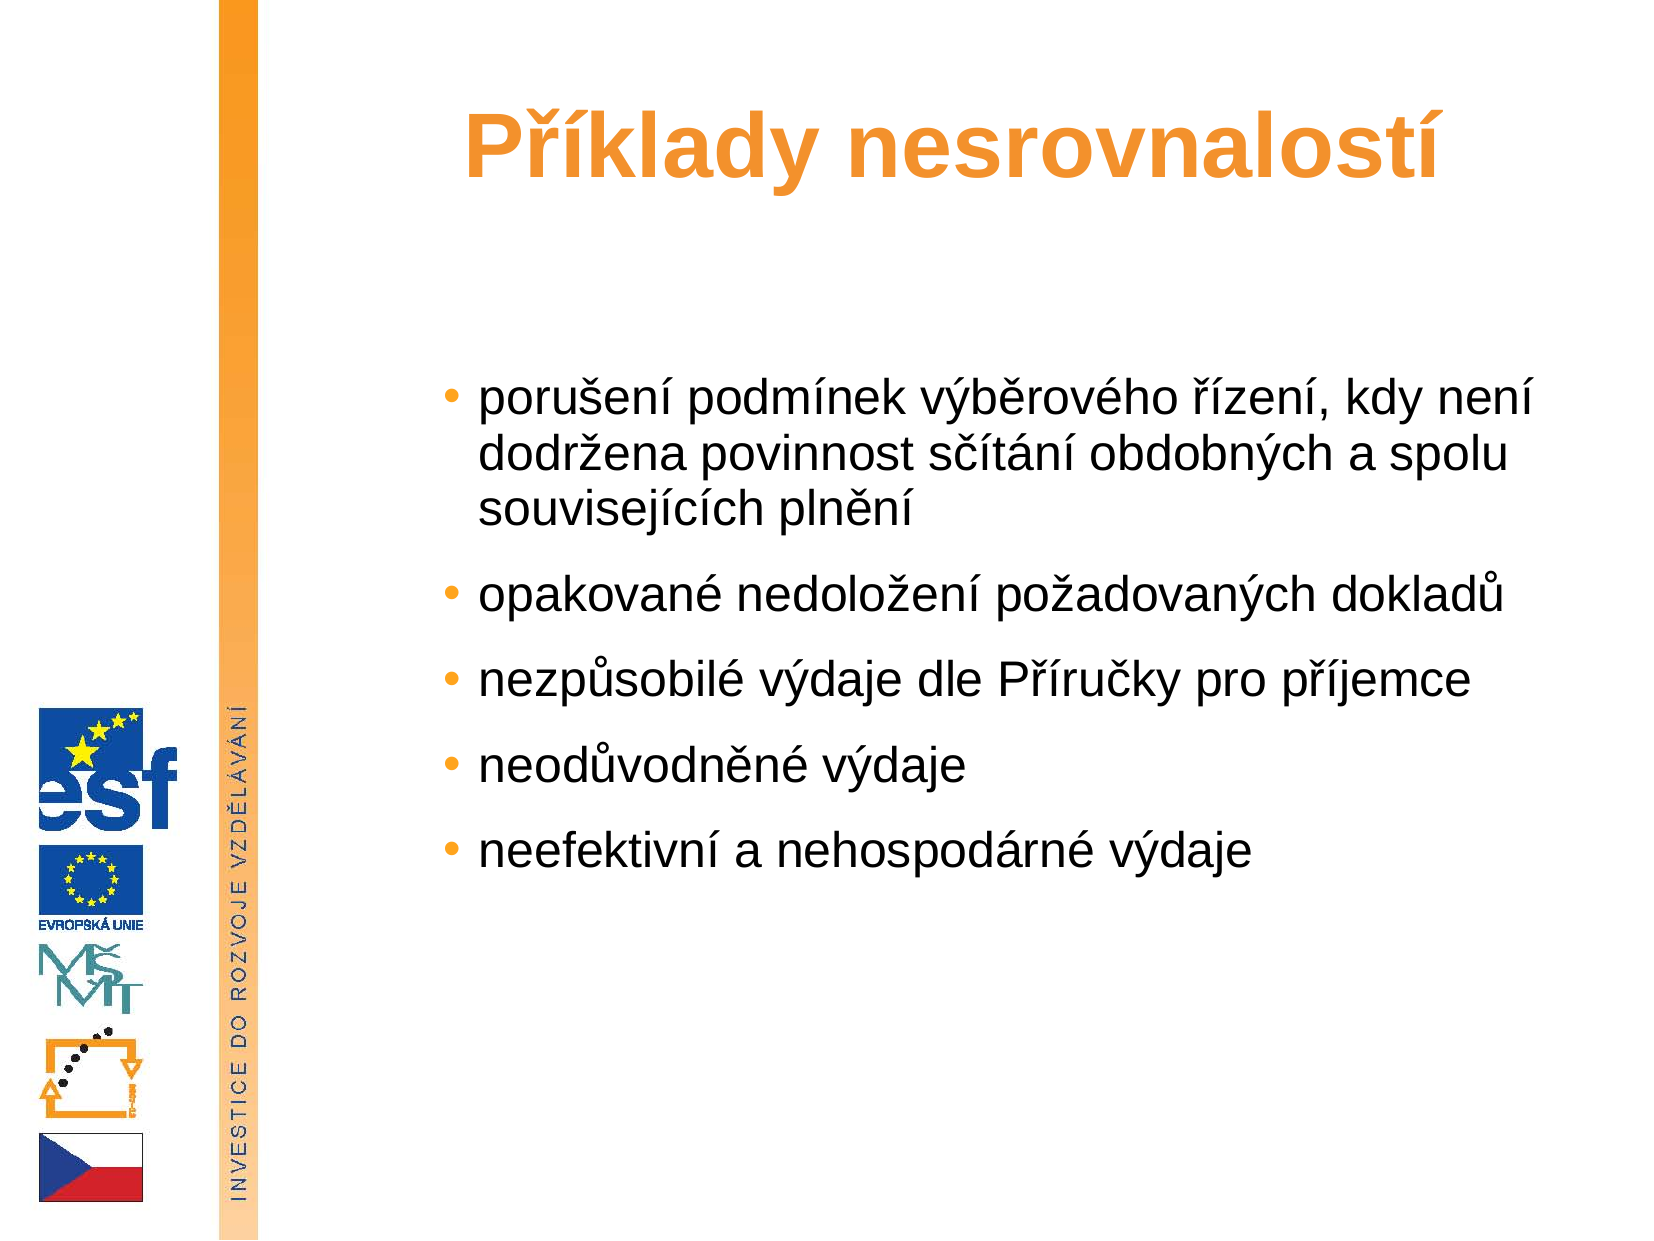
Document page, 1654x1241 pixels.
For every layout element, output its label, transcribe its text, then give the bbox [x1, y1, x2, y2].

text_box porušení podmínek výběrového řízení, kdy není dodržena povinnost sčítání obdobných a spolu souvisejících plnění opakované nedoložení požadovaných dokladů nezpůsobilé výdaje dle Příručky pro příjemce neodůvodněné výdaje neefektivní a nehospodárné výdaje [287, 362, 1612, 1028]
picture [0, 0, 1654, 1240]
title Příklady nesrovnalostí [252, 45, 1654, 199]
